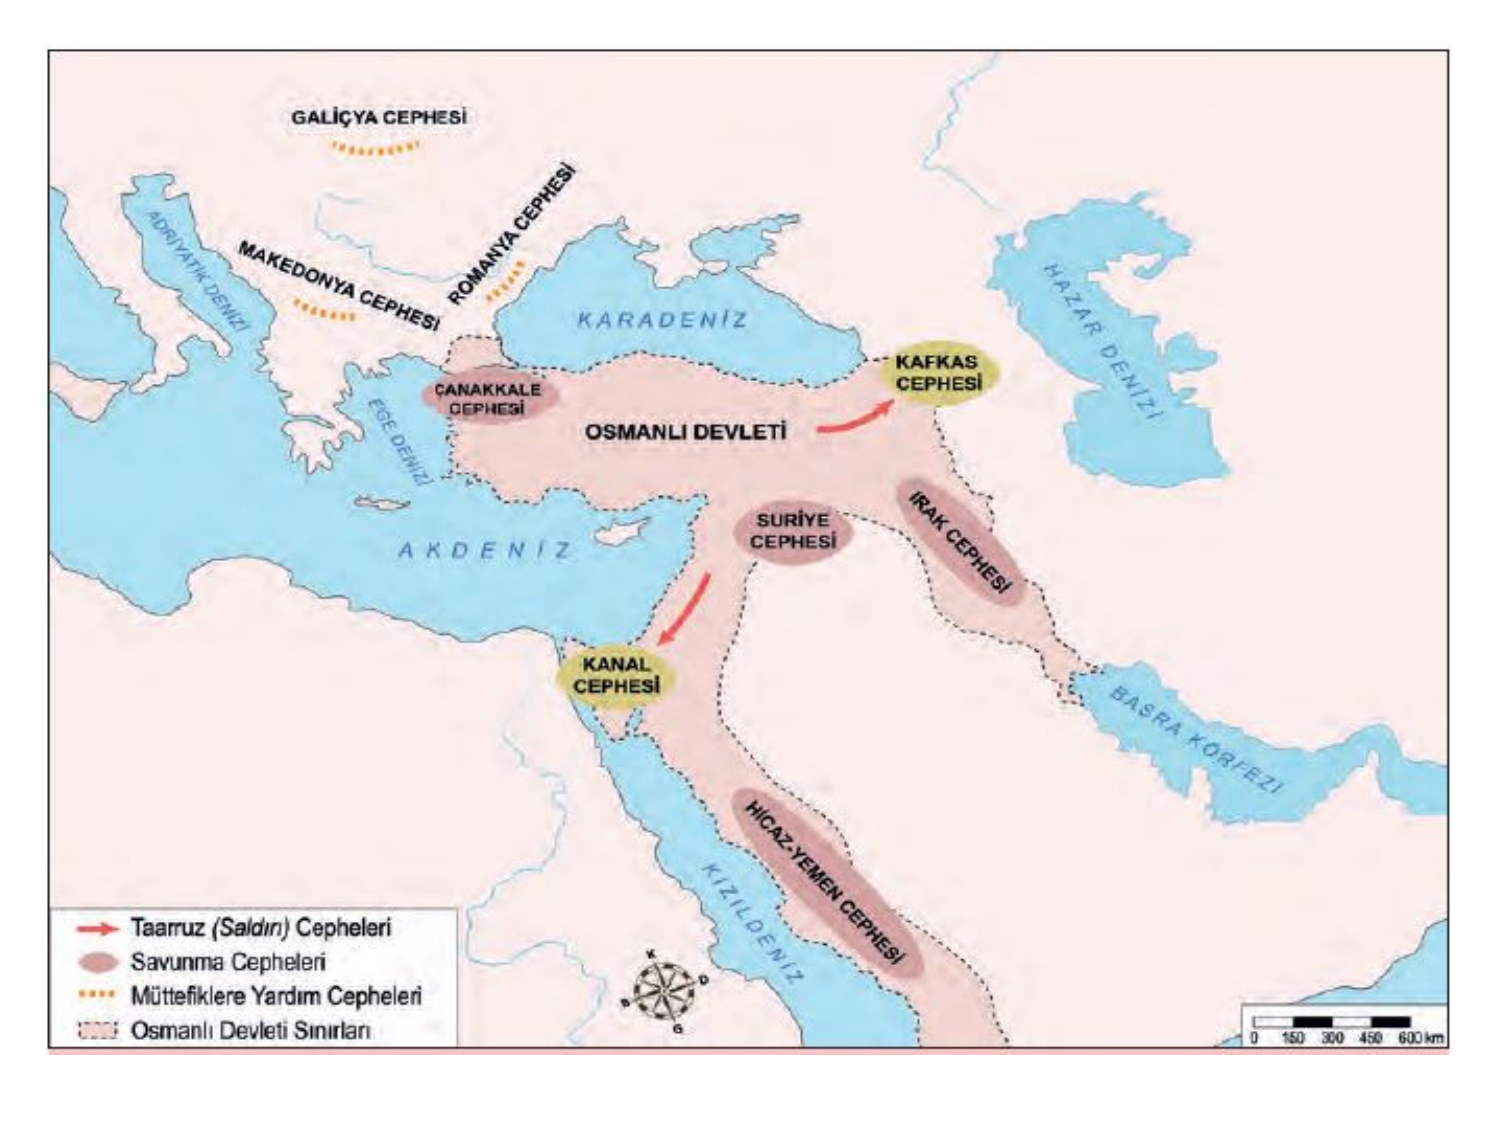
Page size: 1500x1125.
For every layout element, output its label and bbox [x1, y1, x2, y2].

picture [46, 46, 1454, 1055]
